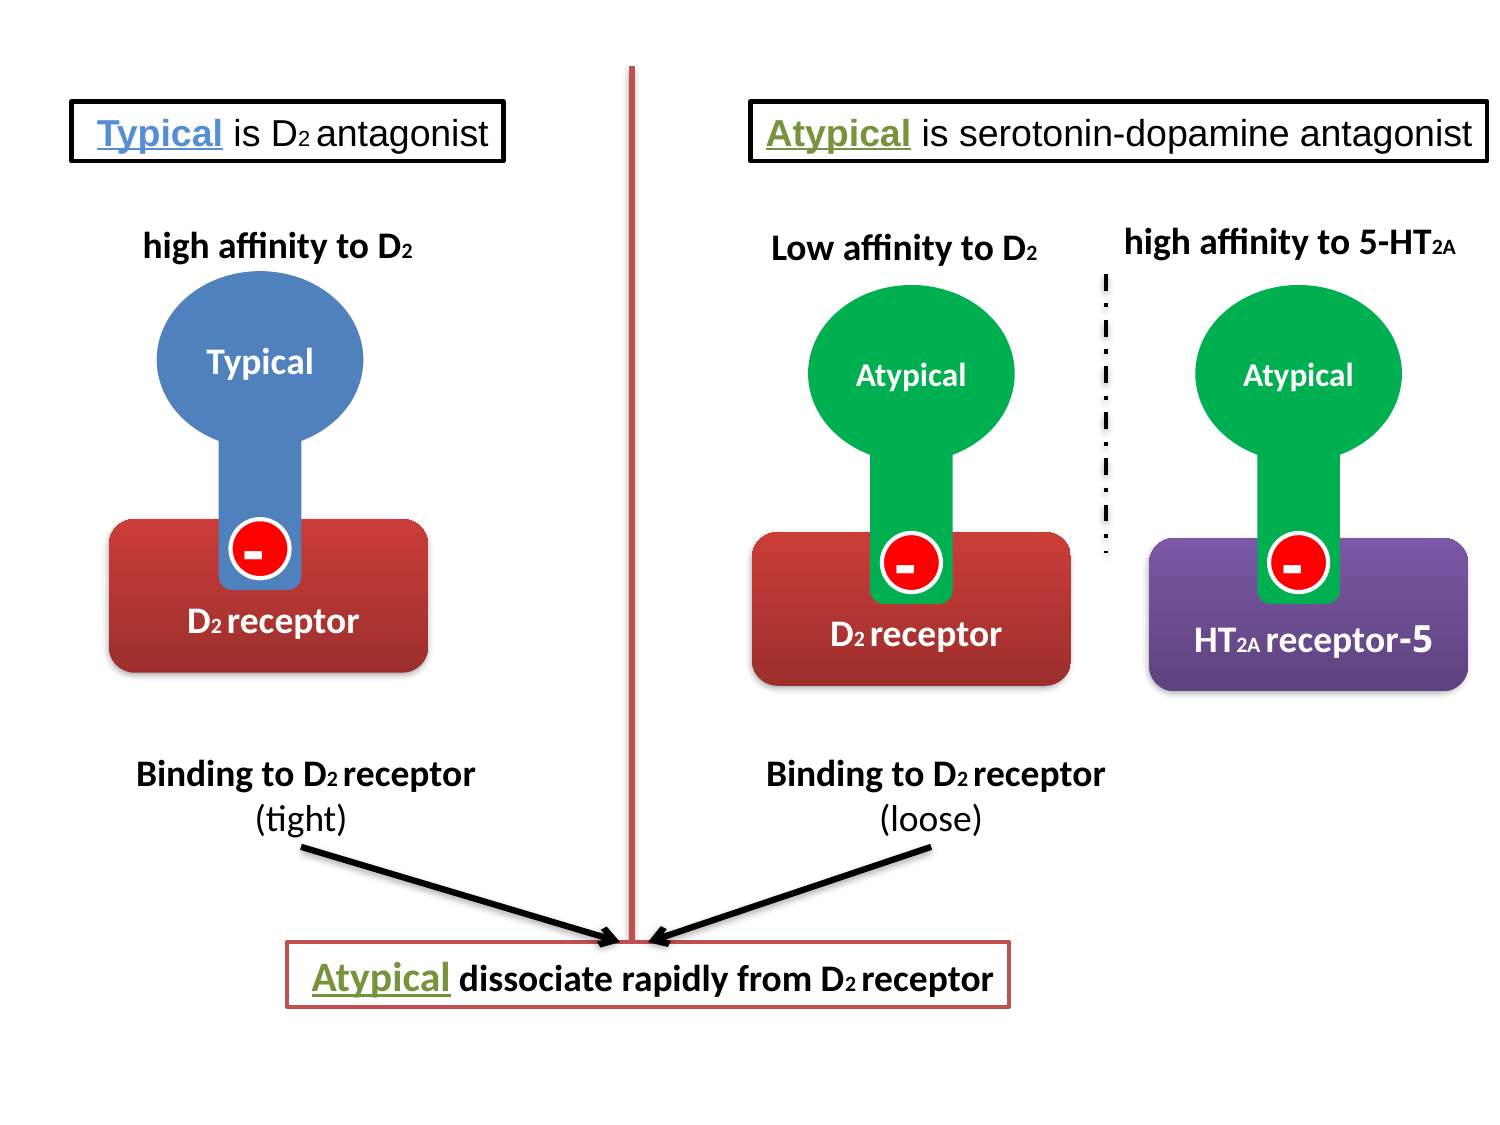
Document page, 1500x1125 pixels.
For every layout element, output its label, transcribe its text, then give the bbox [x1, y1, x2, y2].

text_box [1195, 284, 1403, 605]
text_box D2 receptor [752, 532, 1071, 686]
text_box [156, 270, 364, 591]
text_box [807, 284, 1015, 605]
text_box Atypical is serotonin-dopamine antagonist [748, 99, 1489, 163]
text_box Low affinity to D2 [756, 215, 1053, 276]
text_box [647, 847, 932, 943]
text_box 5-HT2A receptor [1149, 537, 1469, 692]
text_box high affinity to D2 [127, 213, 428, 274]
text_box Binding to D2 receptor (loose) [741, 742, 1121, 847]
text_box Typical is D2 antagonist [69, 99, 506, 163]
text_box Atypical dissociate rapidly from D2 receptor [285, 940, 1011, 1009]
text_box high affinity to 5-HT2A [1108, 209, 1471, 270]
text_box Binding to D2 receptor (tight) [111, 742, 491, 847]
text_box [300, 847, 621, 943]
text_box D2 receptor [109, 519, 429, 673]
